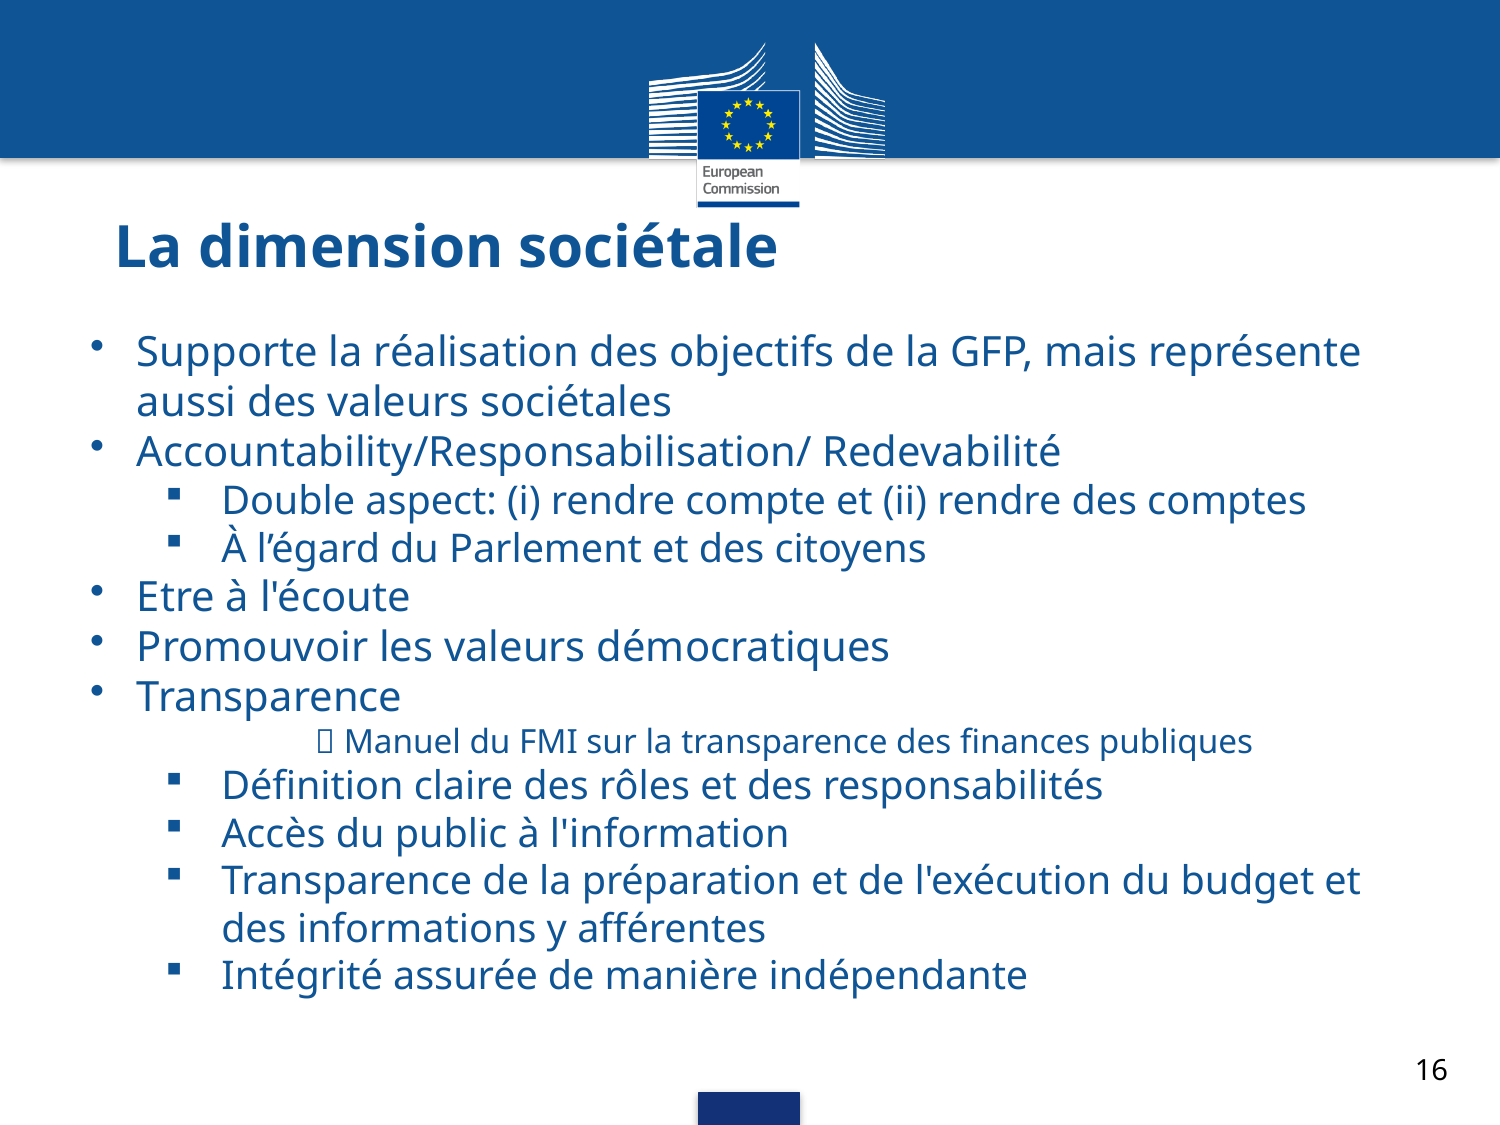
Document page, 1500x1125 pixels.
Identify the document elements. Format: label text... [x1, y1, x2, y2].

title La dimension sociétale [40, 196, 1432, 267]
picture [649, 42, 885, 196]
slide_number 16 [1399, 1022, 1500, 1099]
list Supporte la réalisation des objectifs de la GFP, mais représente aussi des valeurs sociétales Accountability/Responsabilisation/ Redevabilité Double aspect: (i) rendre compte et (ii) rendre des comptes À l’égard du Parlement et des citoyens Etre à l'écoute Promouvoir les valeurs démocratiques Transparence  Manuel du FMI sur la transparence des finances publiques Définition claire des rôles et des responsabilités Accès du public à l'information Transparence de la préparation et de l'exécution du budget et des informations y afférentes Intégrité assurée de manière indépendante [0, 267, 1436, 1068]
